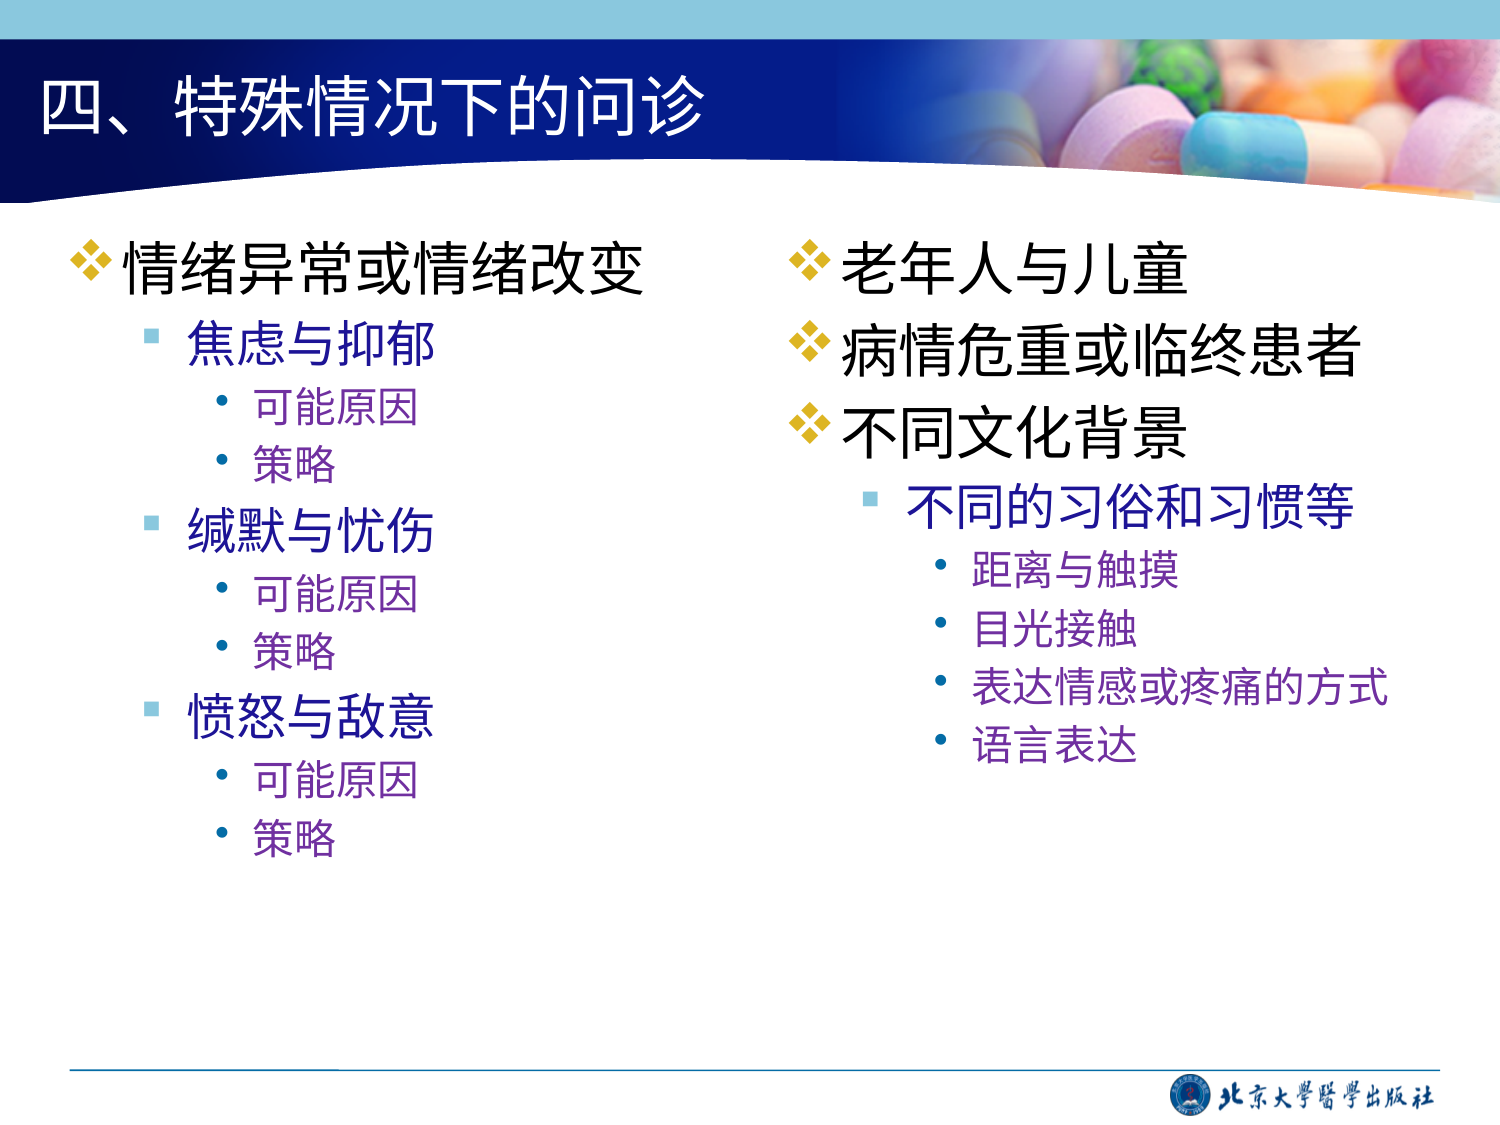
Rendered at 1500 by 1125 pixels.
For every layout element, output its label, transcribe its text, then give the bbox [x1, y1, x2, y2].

title 四、特殊情况下的问诊 [23, 58, 1349, 152]
list 情绪异常或情绪改变 焦虑与抑郁 可能原因 策略 缄默与忧伤 可能原因 策略 愤怒与敌意 可能原因 策略 [49, 224, 745, 1026]
list 老年人与儿童 病情危重或临终患者 不同文化背景 不同的习俗和习惯等 距离与触摸 目光接触 表达情感或疼痛的方式 语言表达 [768, 224, 1463, 1026]
picture [1170, 1074, 1436, 1118]
picture [0, 40, 1500, 203]
